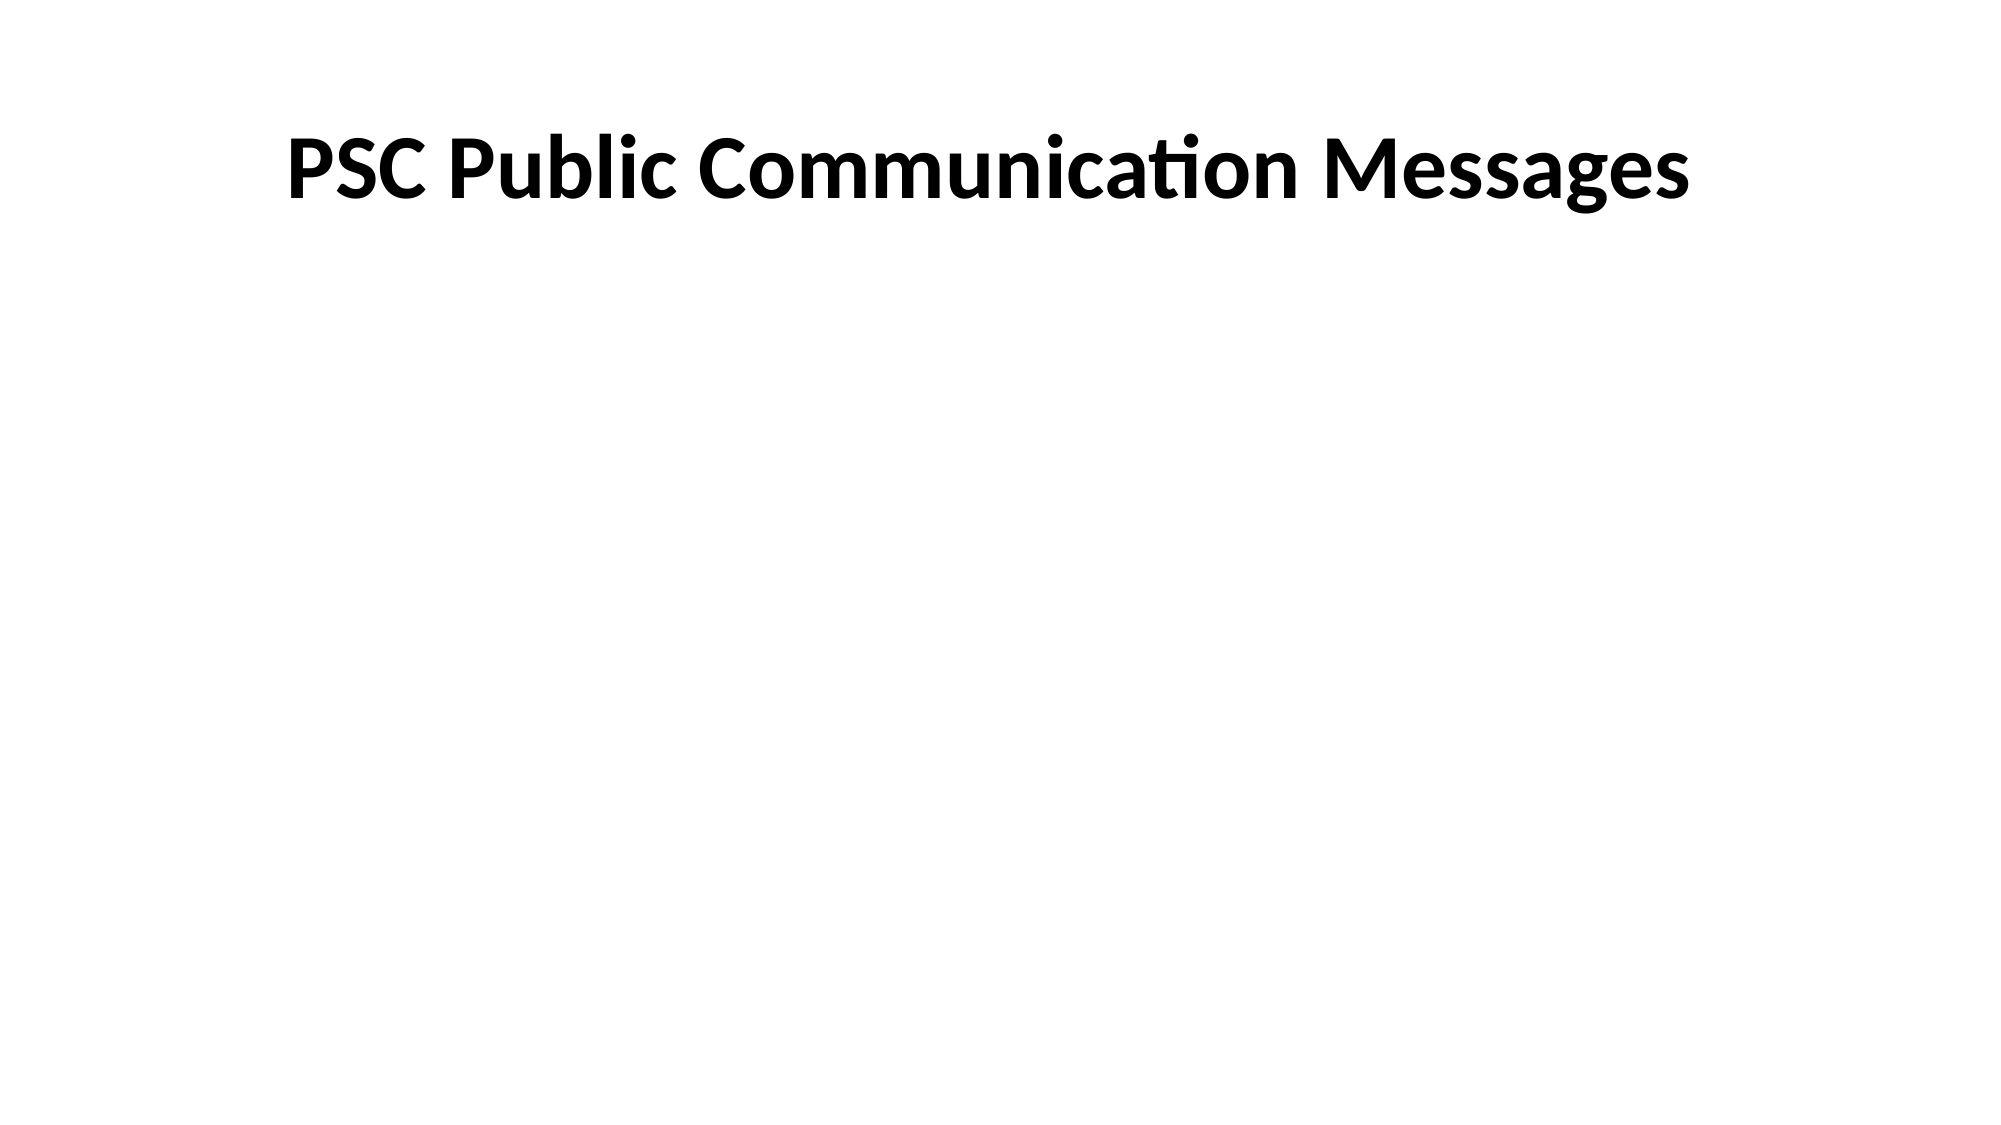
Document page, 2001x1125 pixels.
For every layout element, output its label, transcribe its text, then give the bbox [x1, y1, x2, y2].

title PSC Public Communication Messages [137, 59, 1863, 278]
